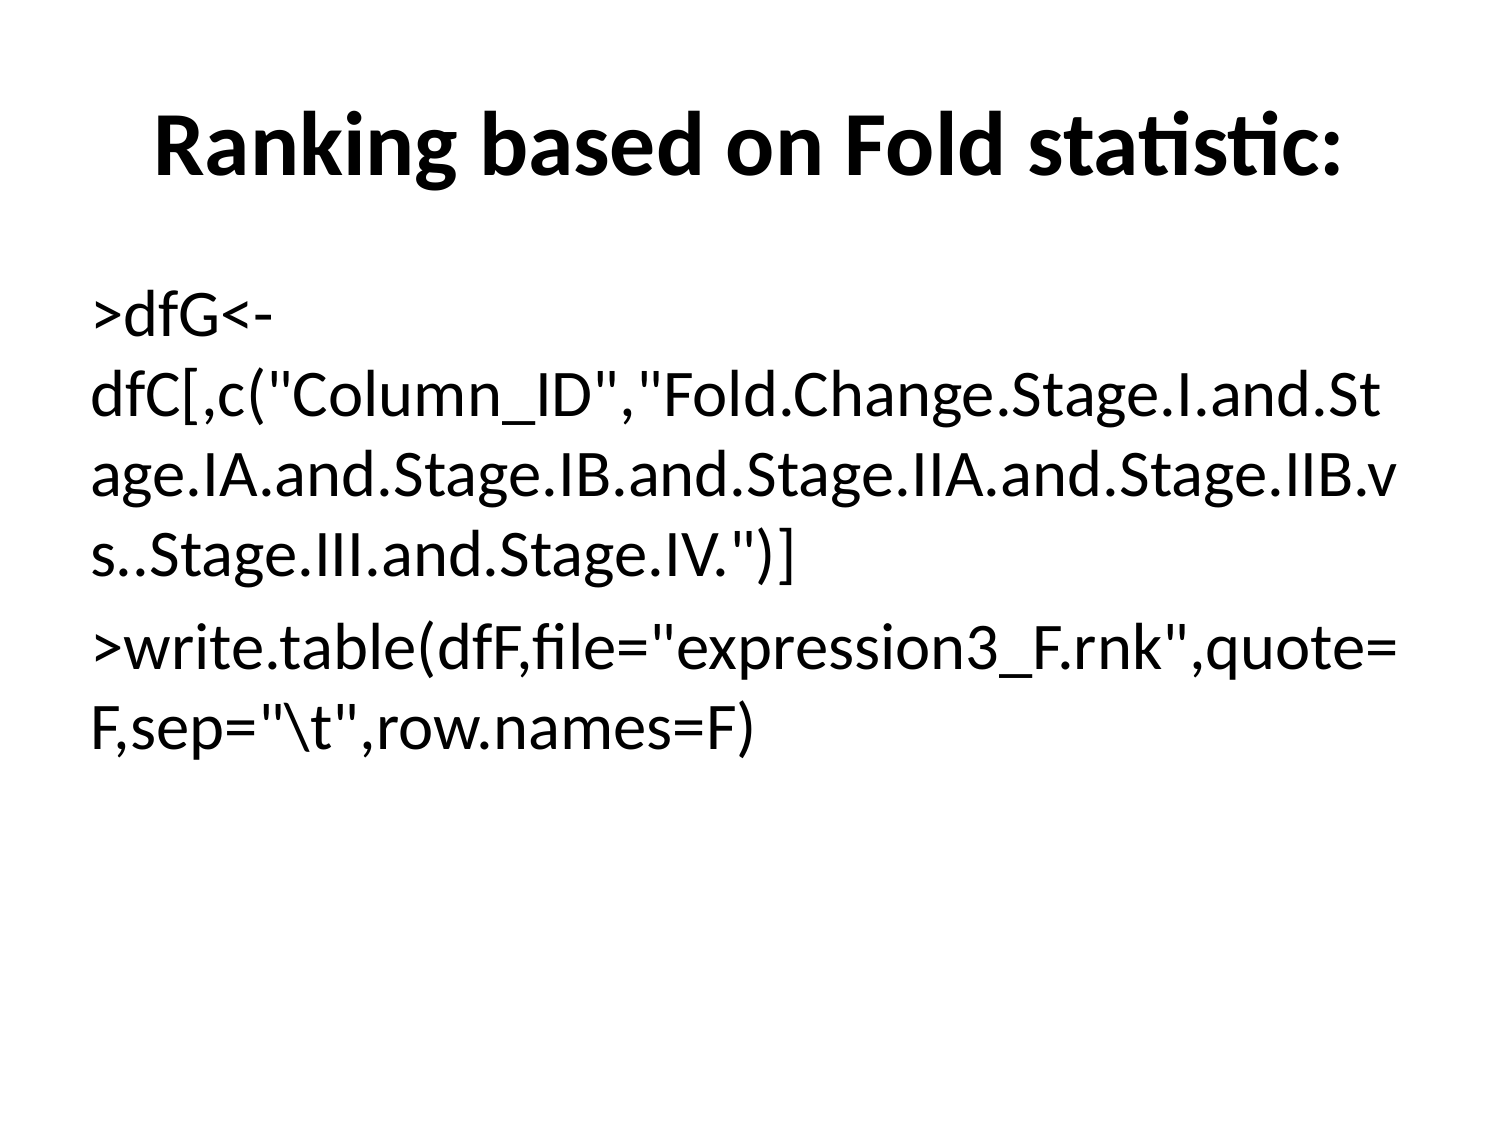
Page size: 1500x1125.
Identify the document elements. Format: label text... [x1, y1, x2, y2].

title Ranking based on Fold statistic: [75, 45, 1425, 233]
list >dfG<- dfC[,c("Column_ID","Fold.Change.Stage.I.and.Stage.IA.and.Stage.IB.and.Stage.IIA.and.Stage.IIB.vs..Stage.III.and.Stage.IV.")] >write.table(dfF,file="expression3_F.rnk",quote=F,sep="\t",row.names=F) [75, 262, 1425, 1005]
